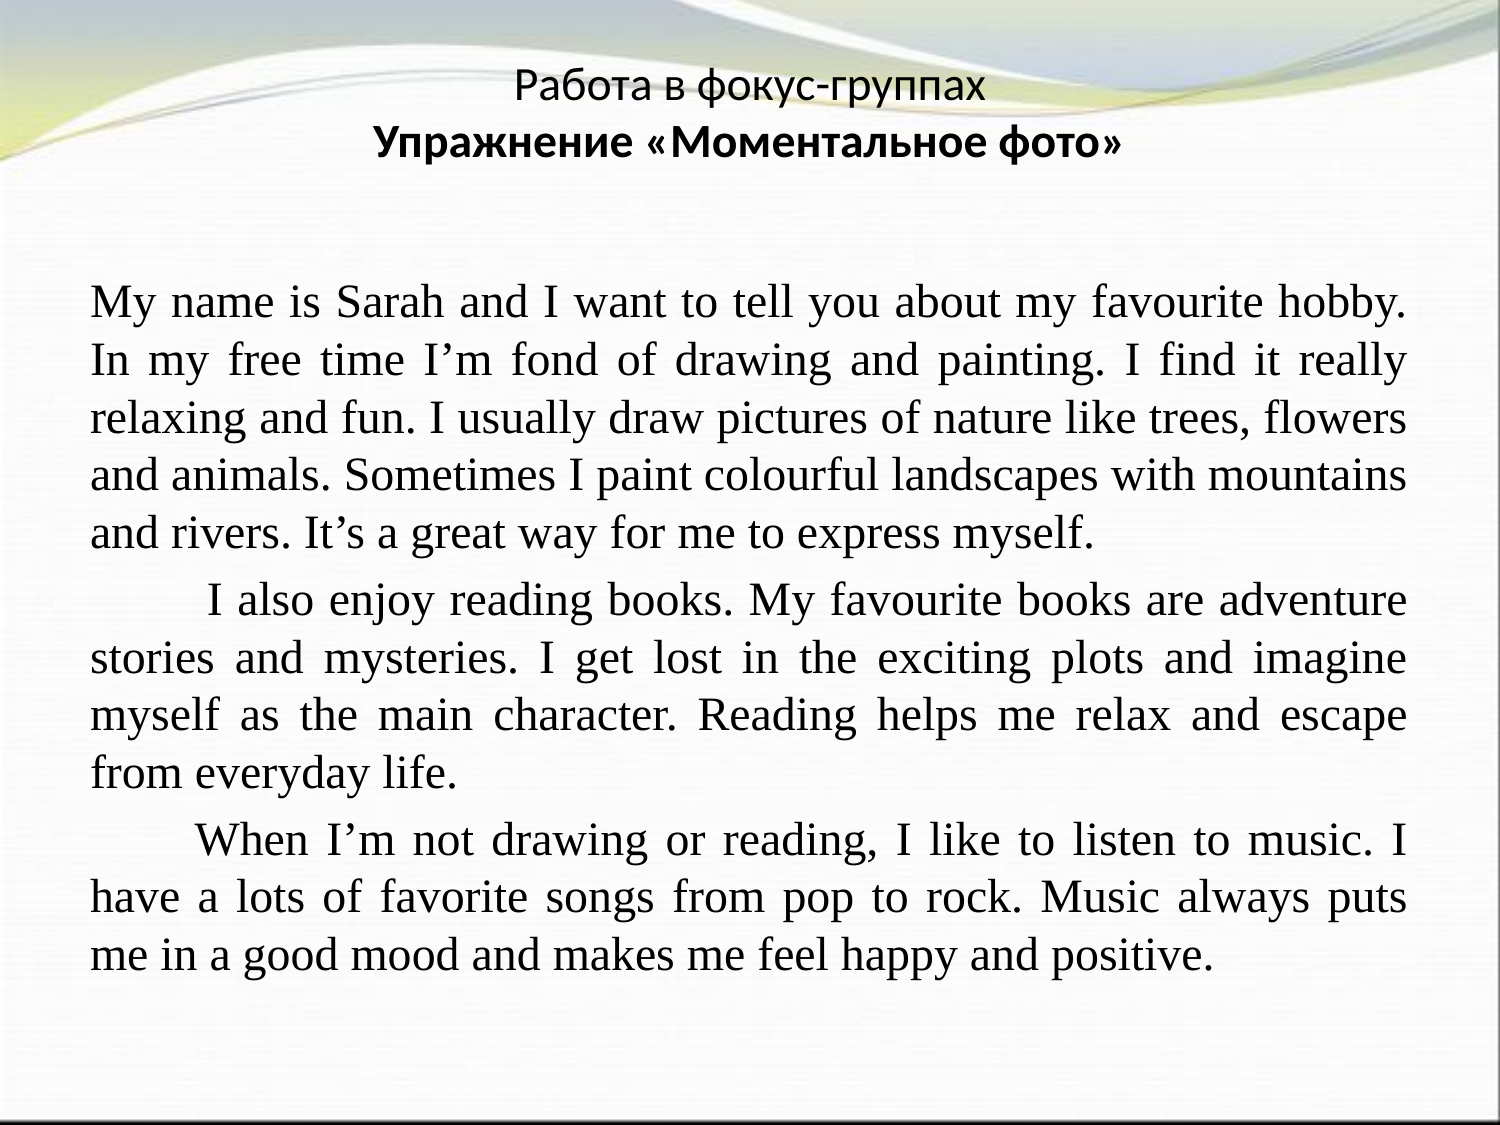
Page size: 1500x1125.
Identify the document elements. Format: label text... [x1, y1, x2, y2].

picture [0, 0, 1500, 1125]
list My name is Sarah and I want to tell you about my favourite hobby. In my free time I’m fond of drawing and painting. I find it really relaxing and fun. I usually draw pictures of nature like trees, flowers and animals. Sometimes I paint colourful landscapes with mountains and rivers. It’s a great way for me to express myself. I also enjoy reading books. My favourite books are adventure stories and mysteries. I get lost in the exciting plots and imagine myself as the main character. Reading helps me relax and escape from everyday life. When I’m not drawing or reading, I like to listen to music. I have a lots of favorite songs from pop to rock. Music always puts me in a good mood and makes me feel happy and positive. [75, 262, 1425, 1005]
title Работа в фокус-группах Упражнение «Моментальное фото» [75, 45, 1425, 233]
